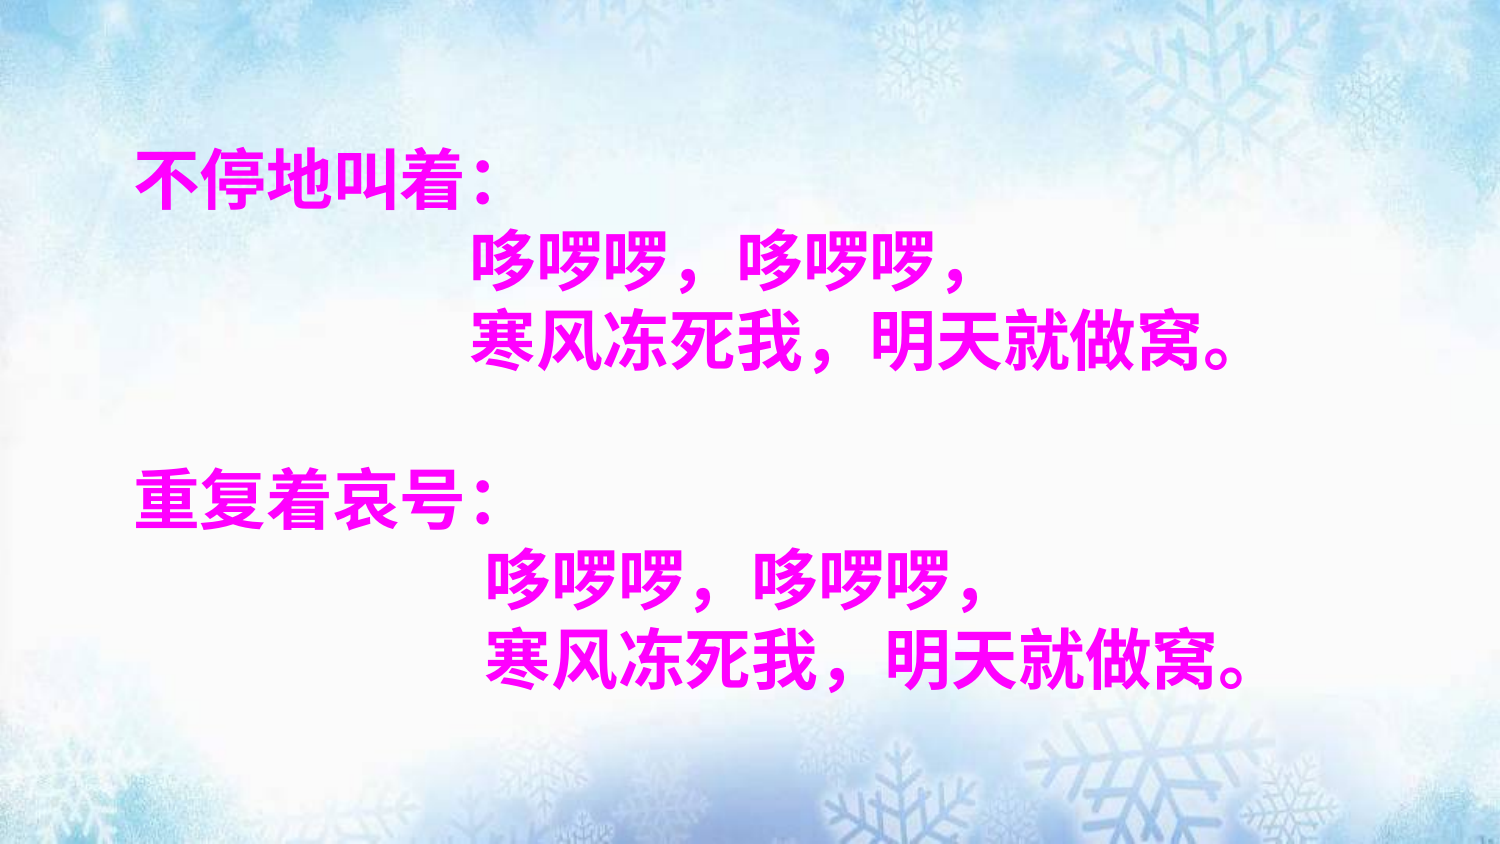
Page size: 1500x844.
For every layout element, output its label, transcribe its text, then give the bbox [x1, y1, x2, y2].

text_box 不停地叫着： 哆啰啰，哆啰啰， 寒风冻死我，明天就做窝。 重复着哀号： 哆啰啰，哆啰啰， 寒风冻死我，明天就做窝。 [118, 130, 1356, 706]
picture [0, 0, 1500, 844]
